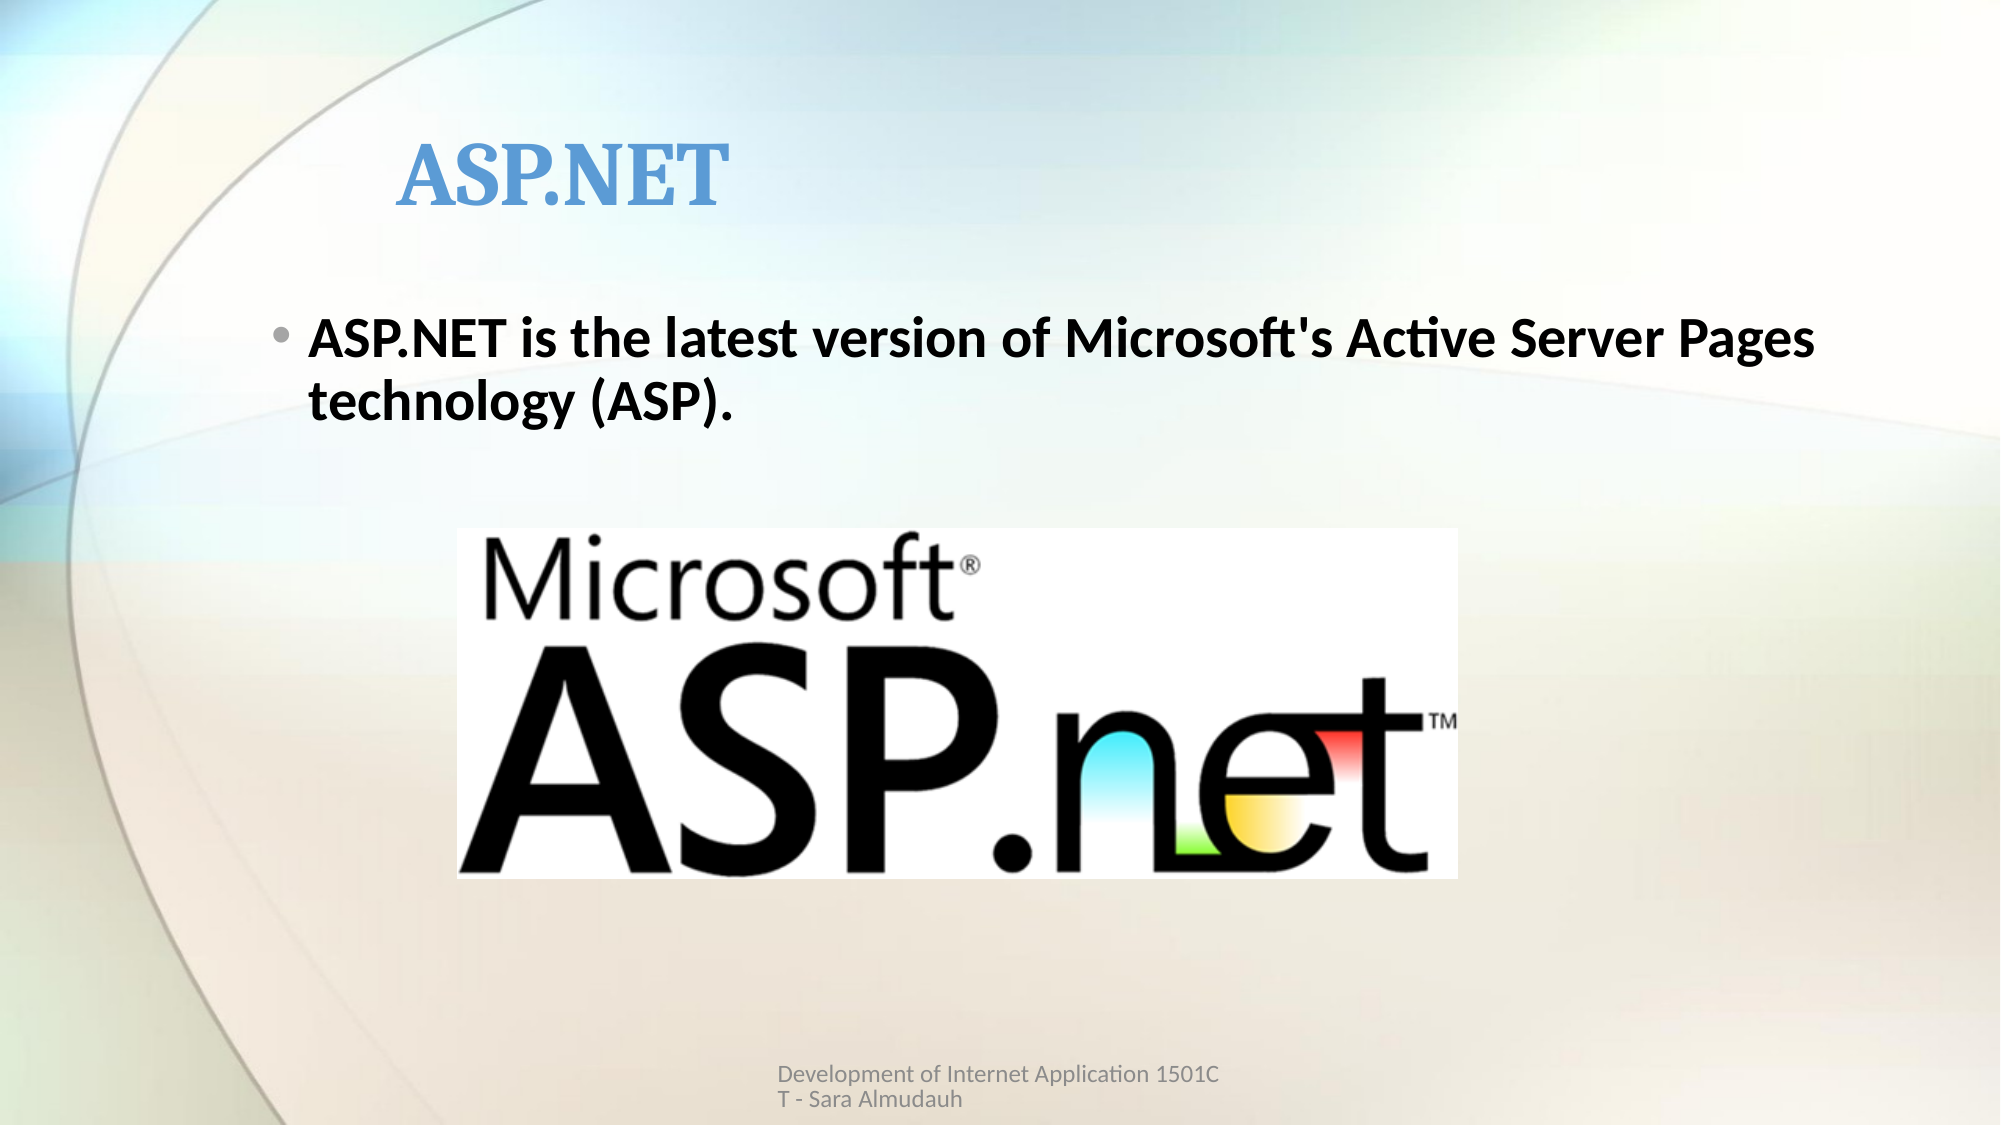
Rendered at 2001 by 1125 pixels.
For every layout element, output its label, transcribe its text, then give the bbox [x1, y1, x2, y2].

picture [0, 0, 2001, 1125]
list ASP.NET is the latest version of Microsoft's Active Server Pages technology (ASP). [256, 299, 1863, 1014]
title ASP.NET [381, 59, 1863, 278]
footer Development of Internet Application 1501CT - Sara Almudauh [762, 1042, 1238, 1103]
